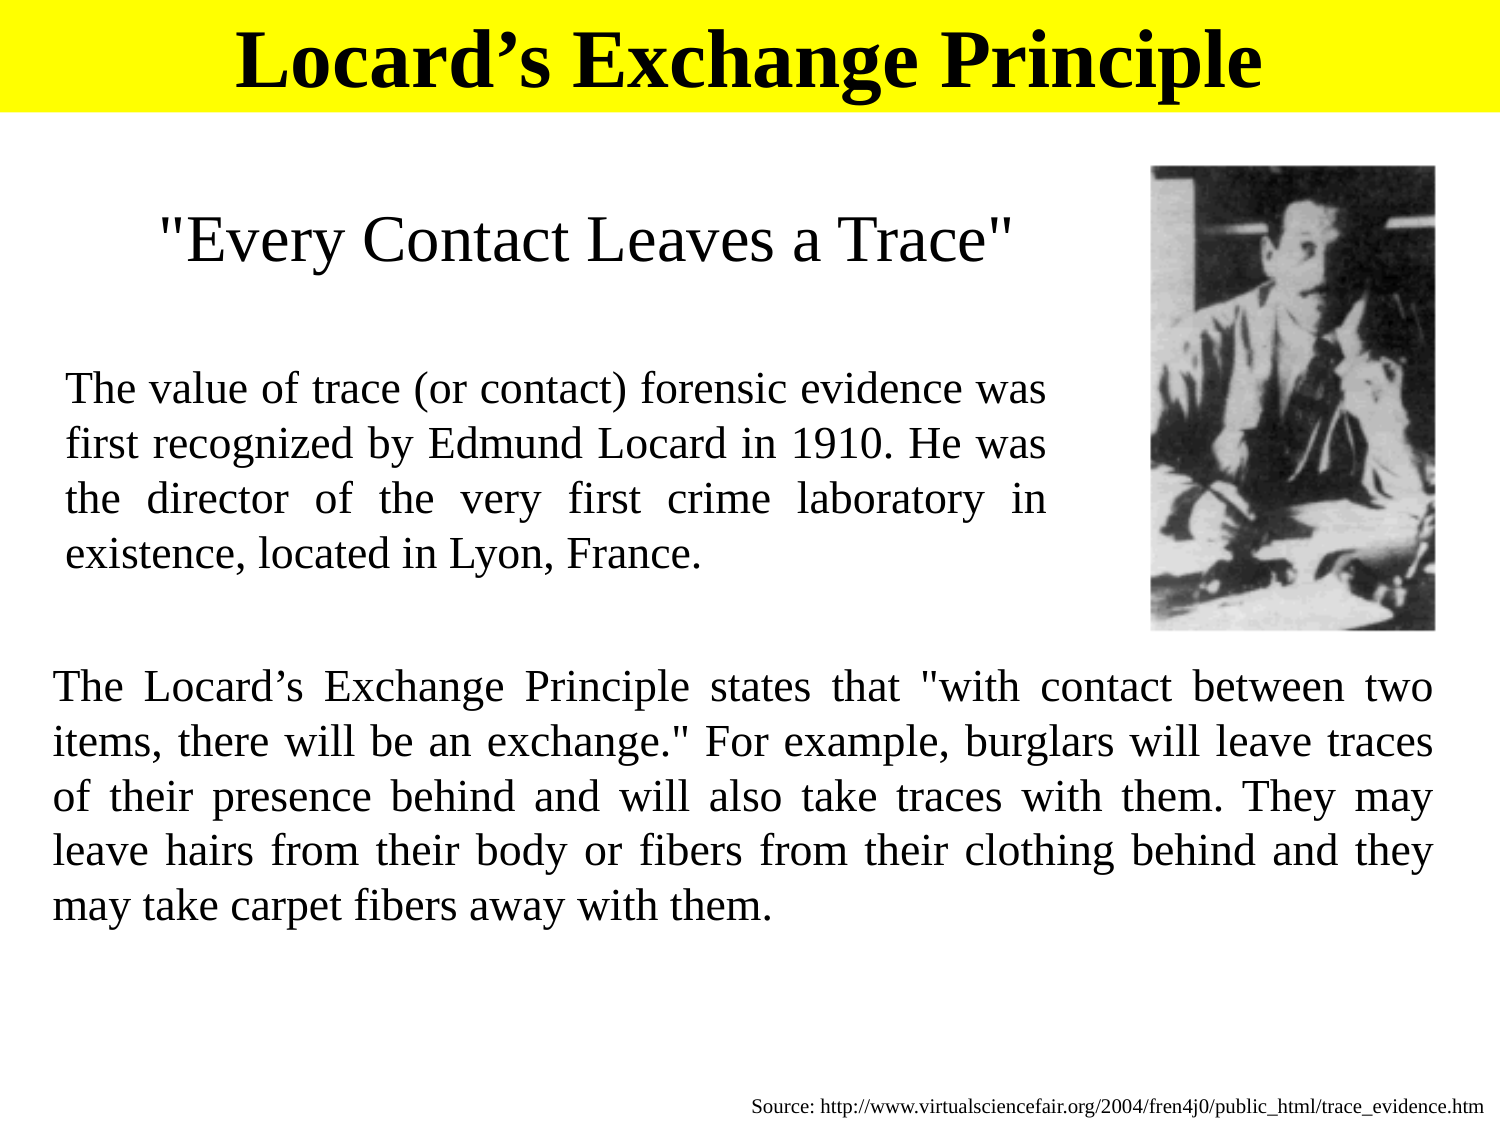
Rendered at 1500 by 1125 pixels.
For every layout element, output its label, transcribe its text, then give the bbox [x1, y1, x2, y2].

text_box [49, 162, 1438, 639]
title Locard’s Exchange Principle [0, 0, 1500, 113]
text_box Source: http://www.virtualsciencefair.org/2004/fren4j0/public_html/trace_evidence.htm [474, 1084, 1500, 1125]
text_box The Locard’s Exchange Principle states that "with contact between two items, there will be an exchange." For example, burglars will leave traces of their presence behind and will also take traces with them. They may leave hairs from their body or fibers from their clothing behind and they may take carpet fibers away with them. [37, 647, 1450, 938]
